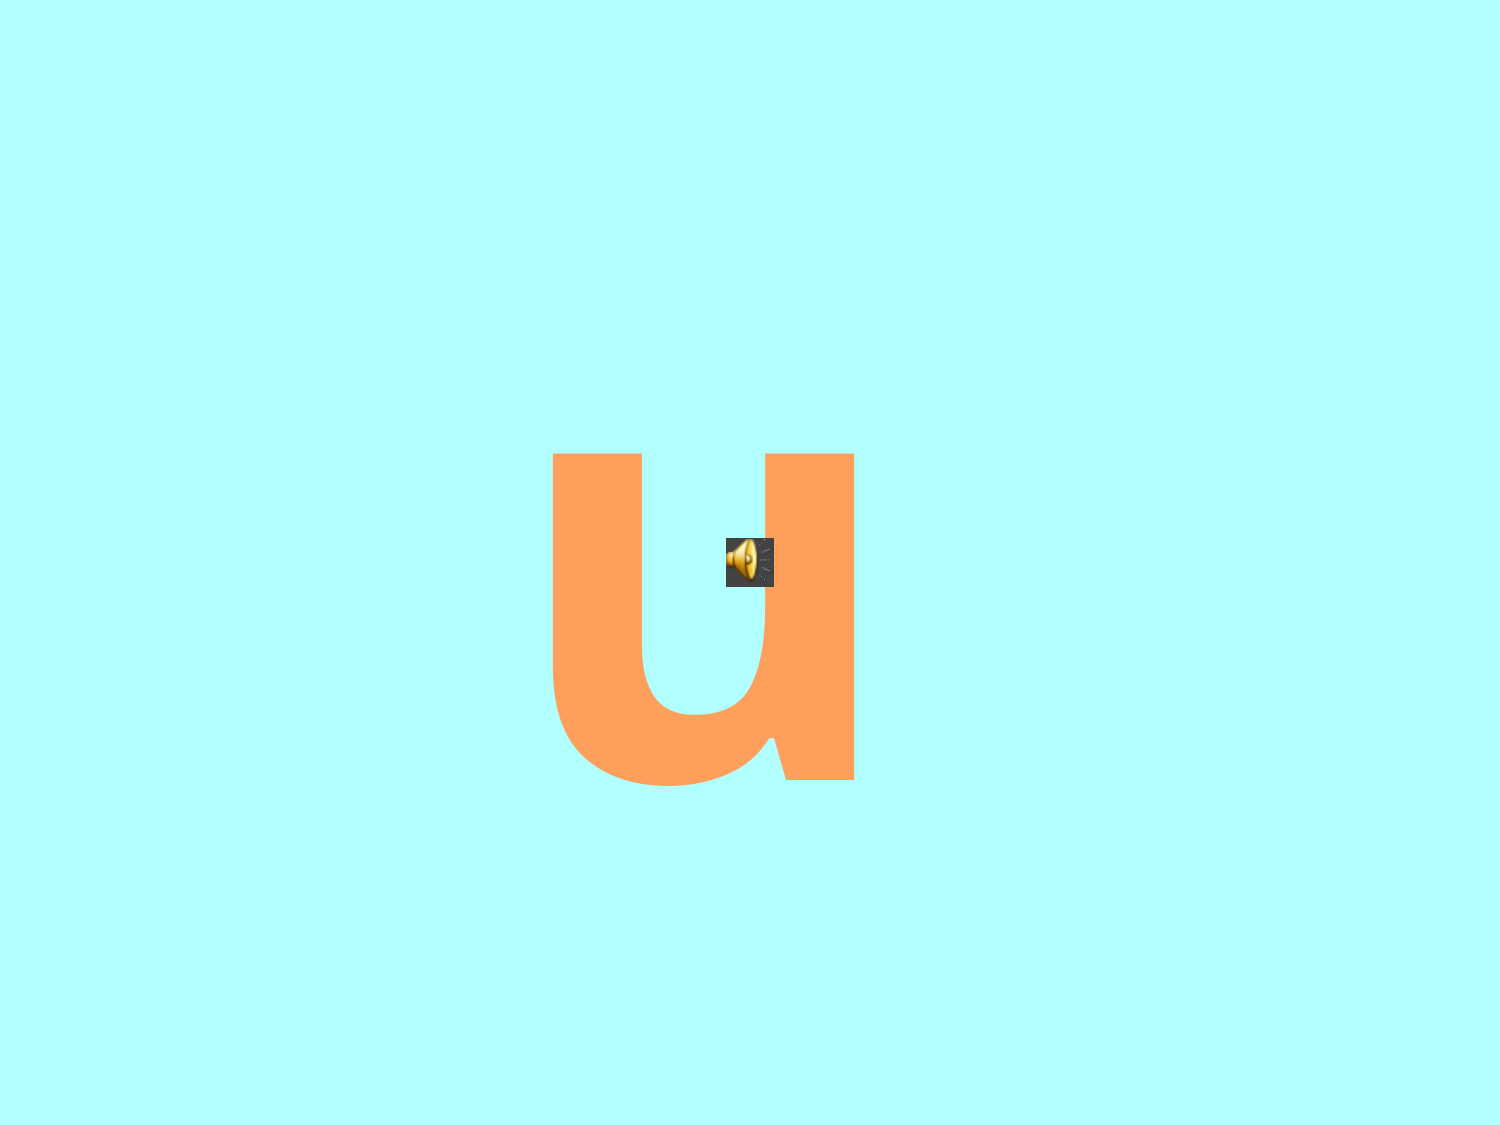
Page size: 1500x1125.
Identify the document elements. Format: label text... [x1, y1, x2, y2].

text_box u [493, 174, 917, 908]
picture [724, 537, 776, 588]
